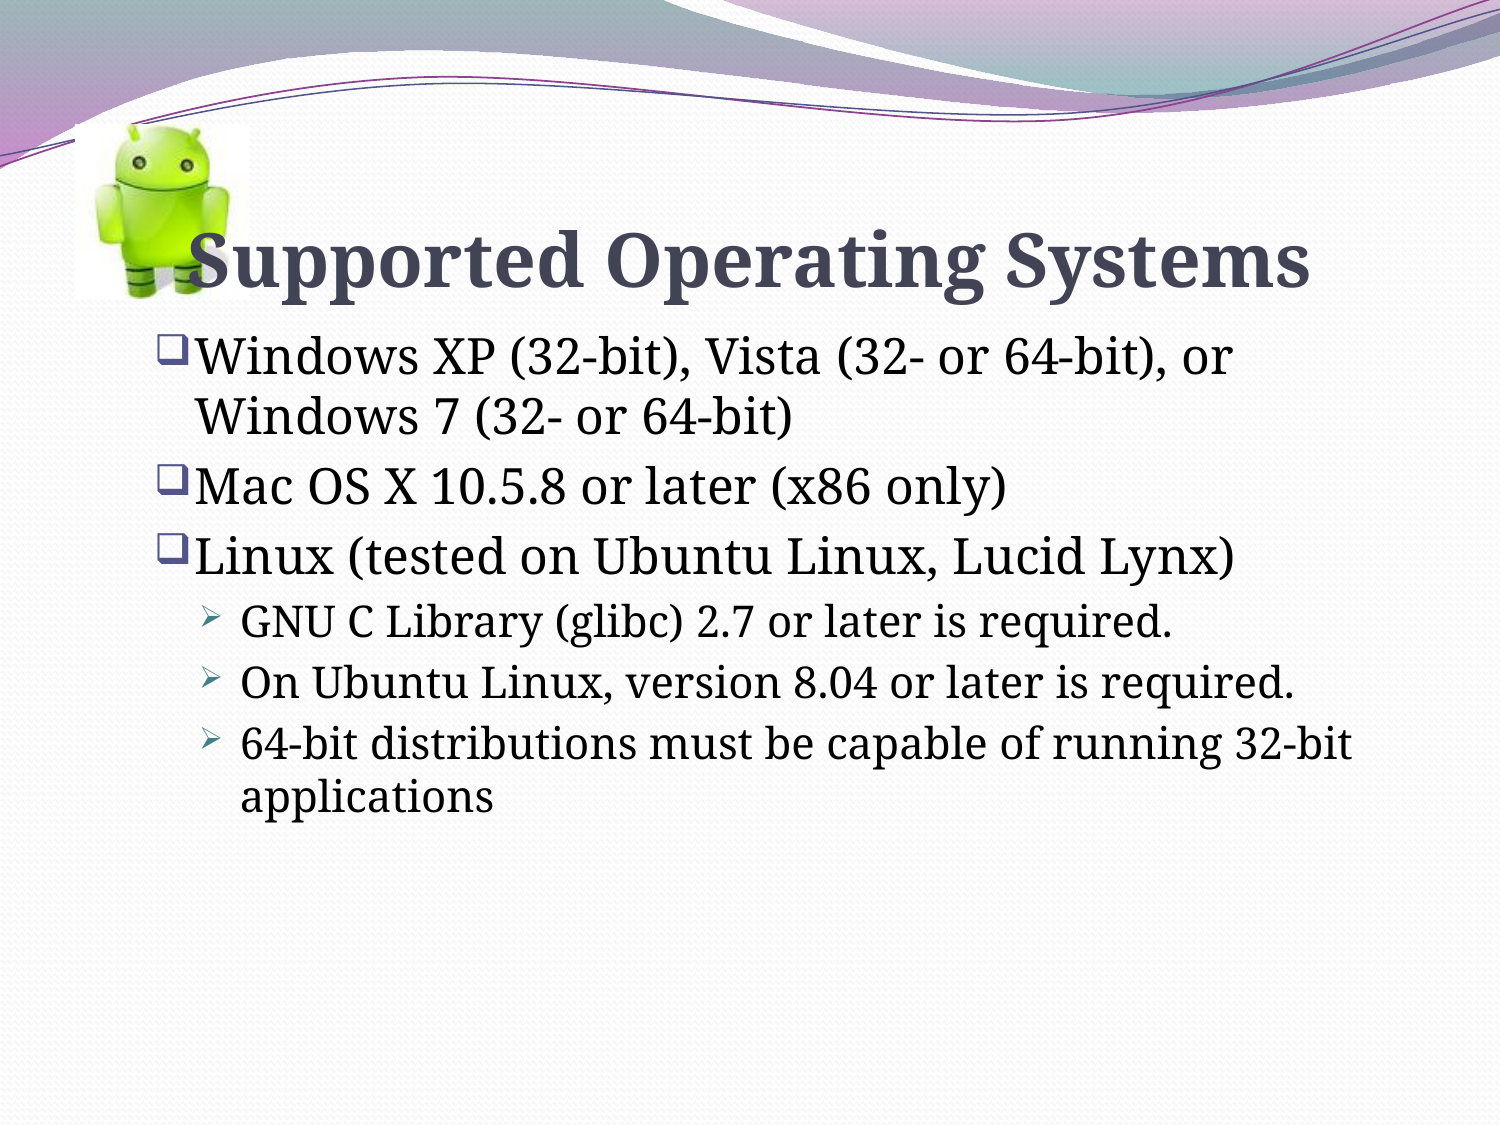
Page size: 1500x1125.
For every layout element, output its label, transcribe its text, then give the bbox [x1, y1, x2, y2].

title Supported Operating Systems [75, 115, 1425, 303]
list Windows XP (32-bit), Vista (32- or 64-bit), or Windows 7 (32- or 64-bit) Mac OS X 10.5.8 or later (x86 only) Linux (tested on Ubuntu Linux, Lucid Lynx) GNU C Library (glibc) 2.7 or later is required. On Ubuntu Linux, version 8.04 or later is required. 64-bit distributions must be capable of running 32-bit applications [75, 317, 1425, 1038]
